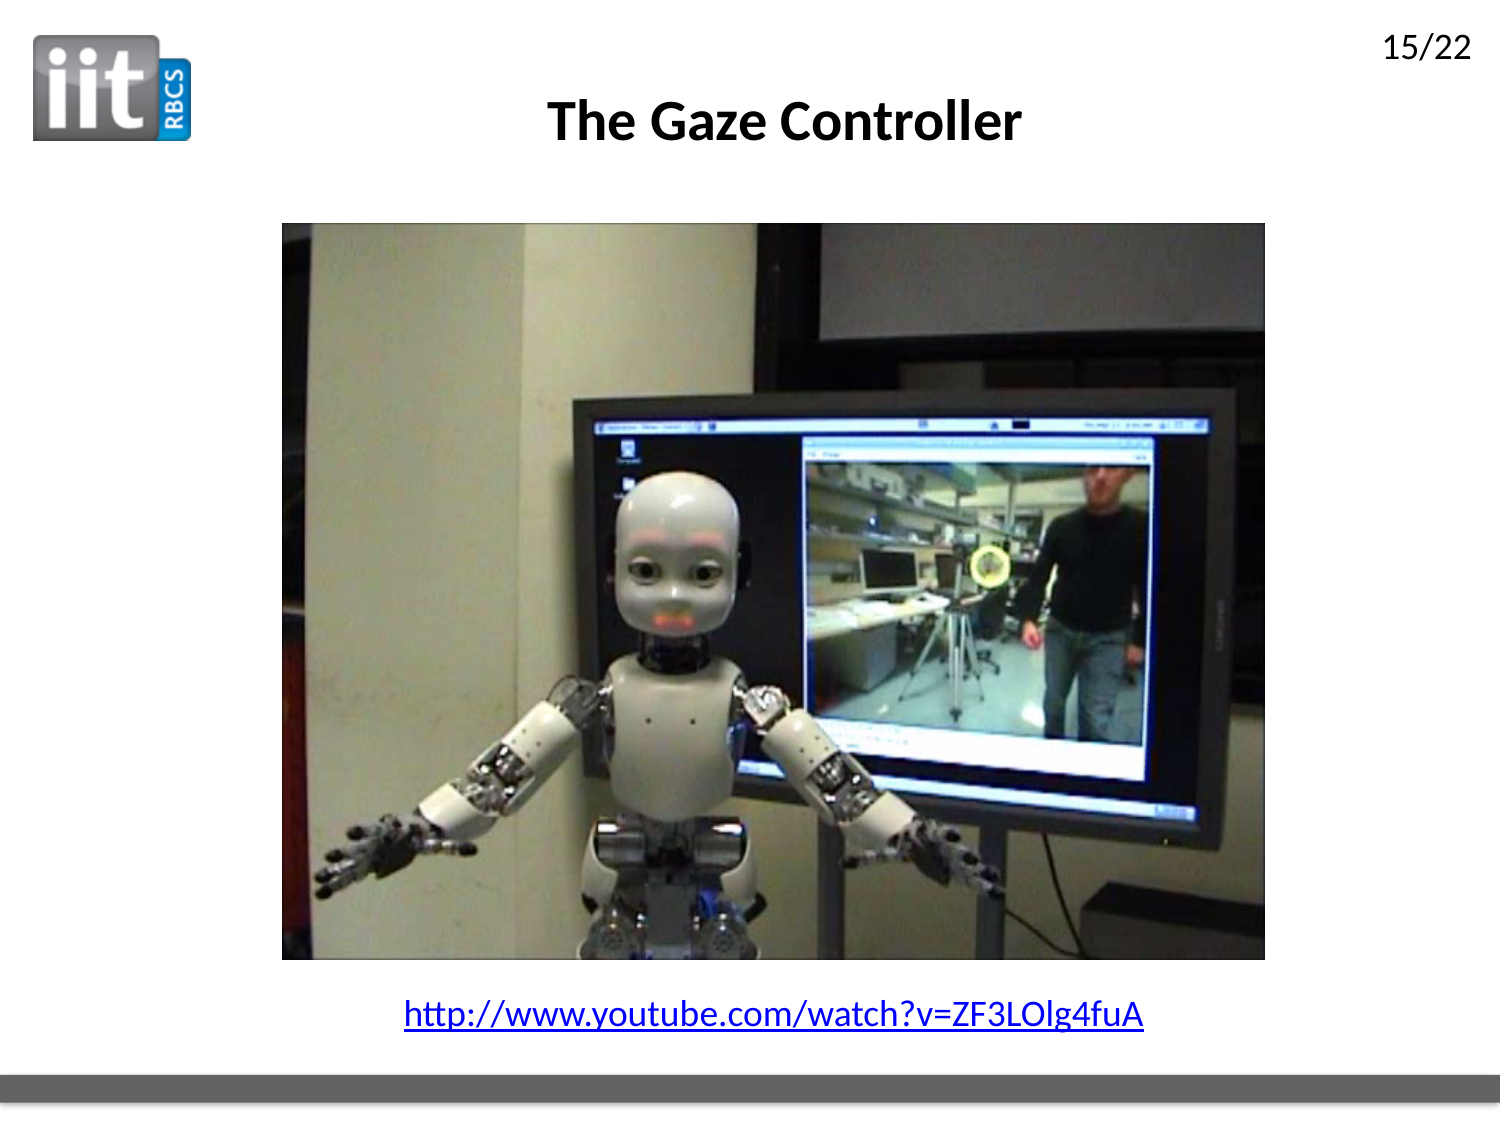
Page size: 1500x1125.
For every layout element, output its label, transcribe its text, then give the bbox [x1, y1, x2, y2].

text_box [281, 222, 1266, 961]
text_box The Gaze Controller [253, 75, 1317, 160]
text_box http://www.youtube.com/watch?v=ZF3LOlg4fuA [362, 982, 1186, 1042]
picture [33, 35, 191, 141]
slide_number 15/22 [1366, 14, 1500, 69]
